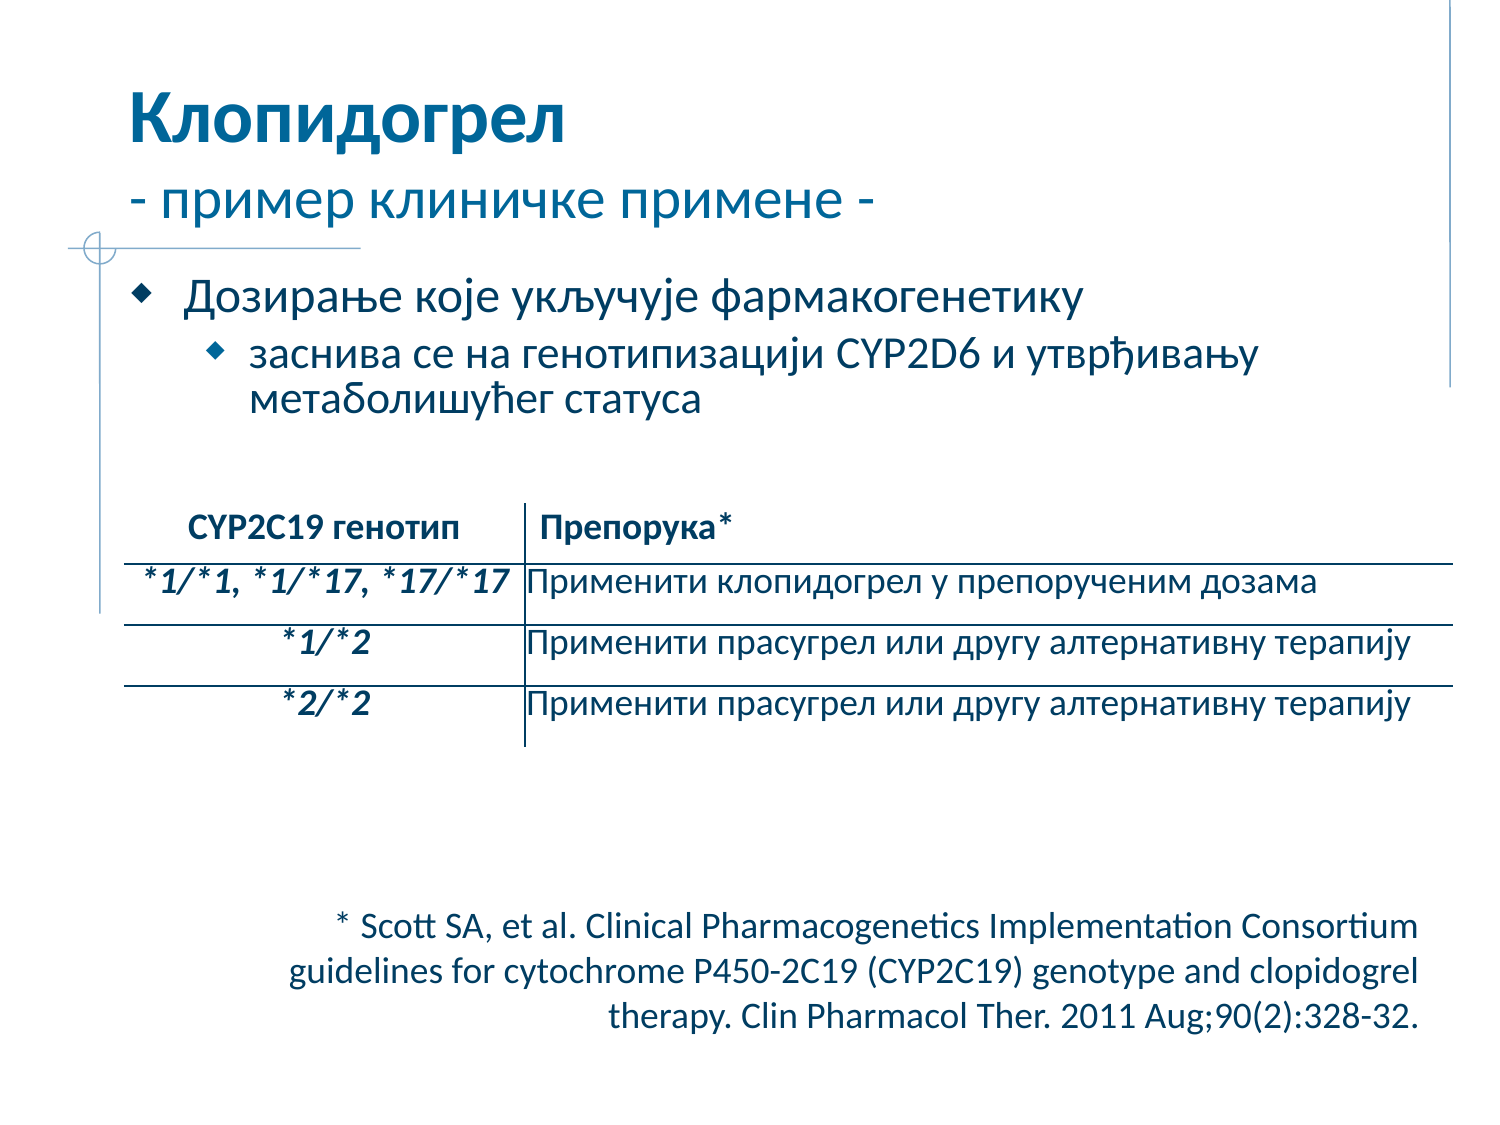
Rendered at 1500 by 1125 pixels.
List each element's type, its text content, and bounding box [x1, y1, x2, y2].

title Клопидогрел - пример клиничке примене - [113, 49, 1436, 238]
text_box Дозирање које укључује фармакогенетику заснива се на генотипизацији CYP2D6 и утврђивању метаболишућег статуса [112, 267, 1435, 468]
table_header CYP2C19 генотип [124, 503, 524, 563]
table_cell *1/*2 [124, 626, 524, 685]
table_cell *1/*1, *1/*17, *17/*17 [124, 565, 524, 624]
table_cell Применити клопидогрел у препорученим дозама [526, 565, 1453, 624]
table_cell Применити прасугрел или другу алтернативну терапију [526, 687, 1453, 747]
list * Scott SA, et al. Clinical Pharmacogenetics Implementation Consortium guidelines for cytochrome P450-2C19 (CYP2C19) genotype and clopidogrel therapy. Clin Pharmacol Ther. 2011 Aug;90(2):328-32. [111, 893, 1436, 1036]
table_cell *2/*2 [124, 687, 524, 747]
table_header Препорука* [526, 503, 1453, 563]
table_cell Применити прасугрел или другу алтернативну терапију [526, 626, 1453, 685]
